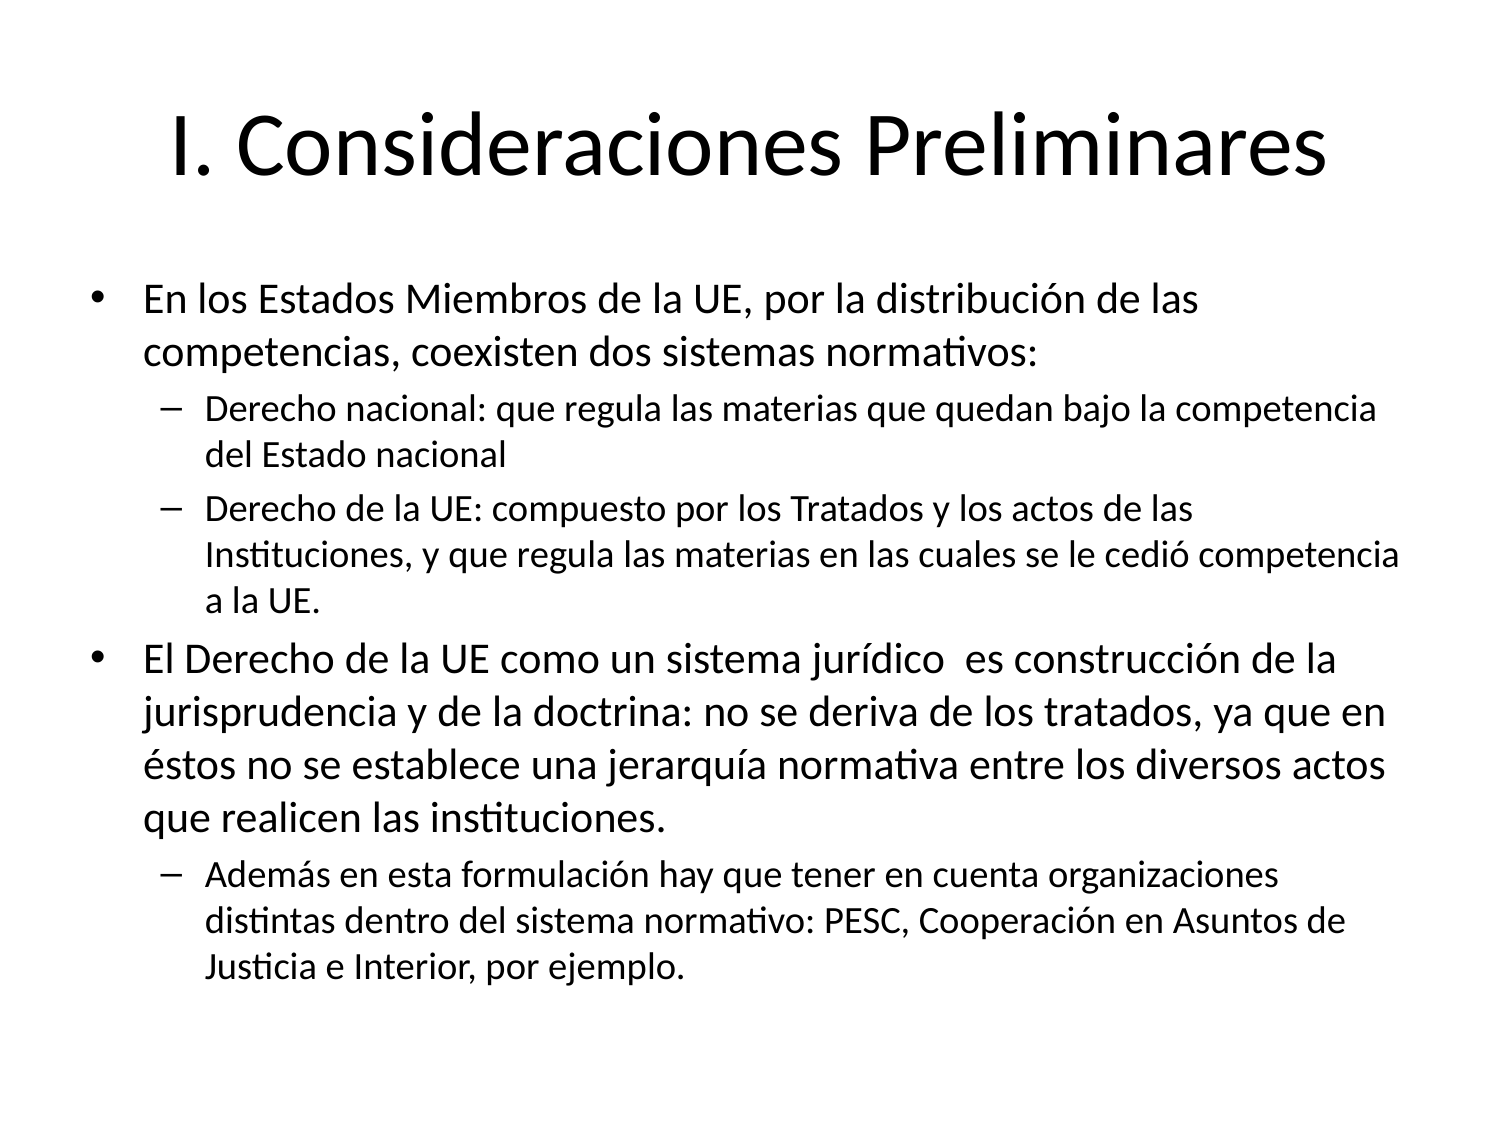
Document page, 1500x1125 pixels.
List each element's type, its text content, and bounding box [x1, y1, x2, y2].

list En los Estados Miembros de la UE, por la distribución de las competencias, coexisten dos sistemas normativos: Derecho nacional: que regula las materias que quedan bajo la competencia del Estado nacional Derecho de la UE: compuesto por los Tratados y los actos de las Instituciones, y que regula las materias en las cuales se le cedió competencia a la UE. El Derecho de la UE como un sistema jurídico es construcción de la jurisprudencia y de la doctrina: no se deriva de los tratados, ya que en éstos no se establece una jerarquía normativa entre los diversos actos que realicen las instituciones. Además en esta formulación hay que tener en cuenta organizaciones distintas dentro del sistema normativo: PESC, Cooperación en Asuntos de Justicia e Interior, por ejemplo. [75, 262, 1425, 1005]
title I. Consideraciones Preliminares [75, 45, 1425, 233]
